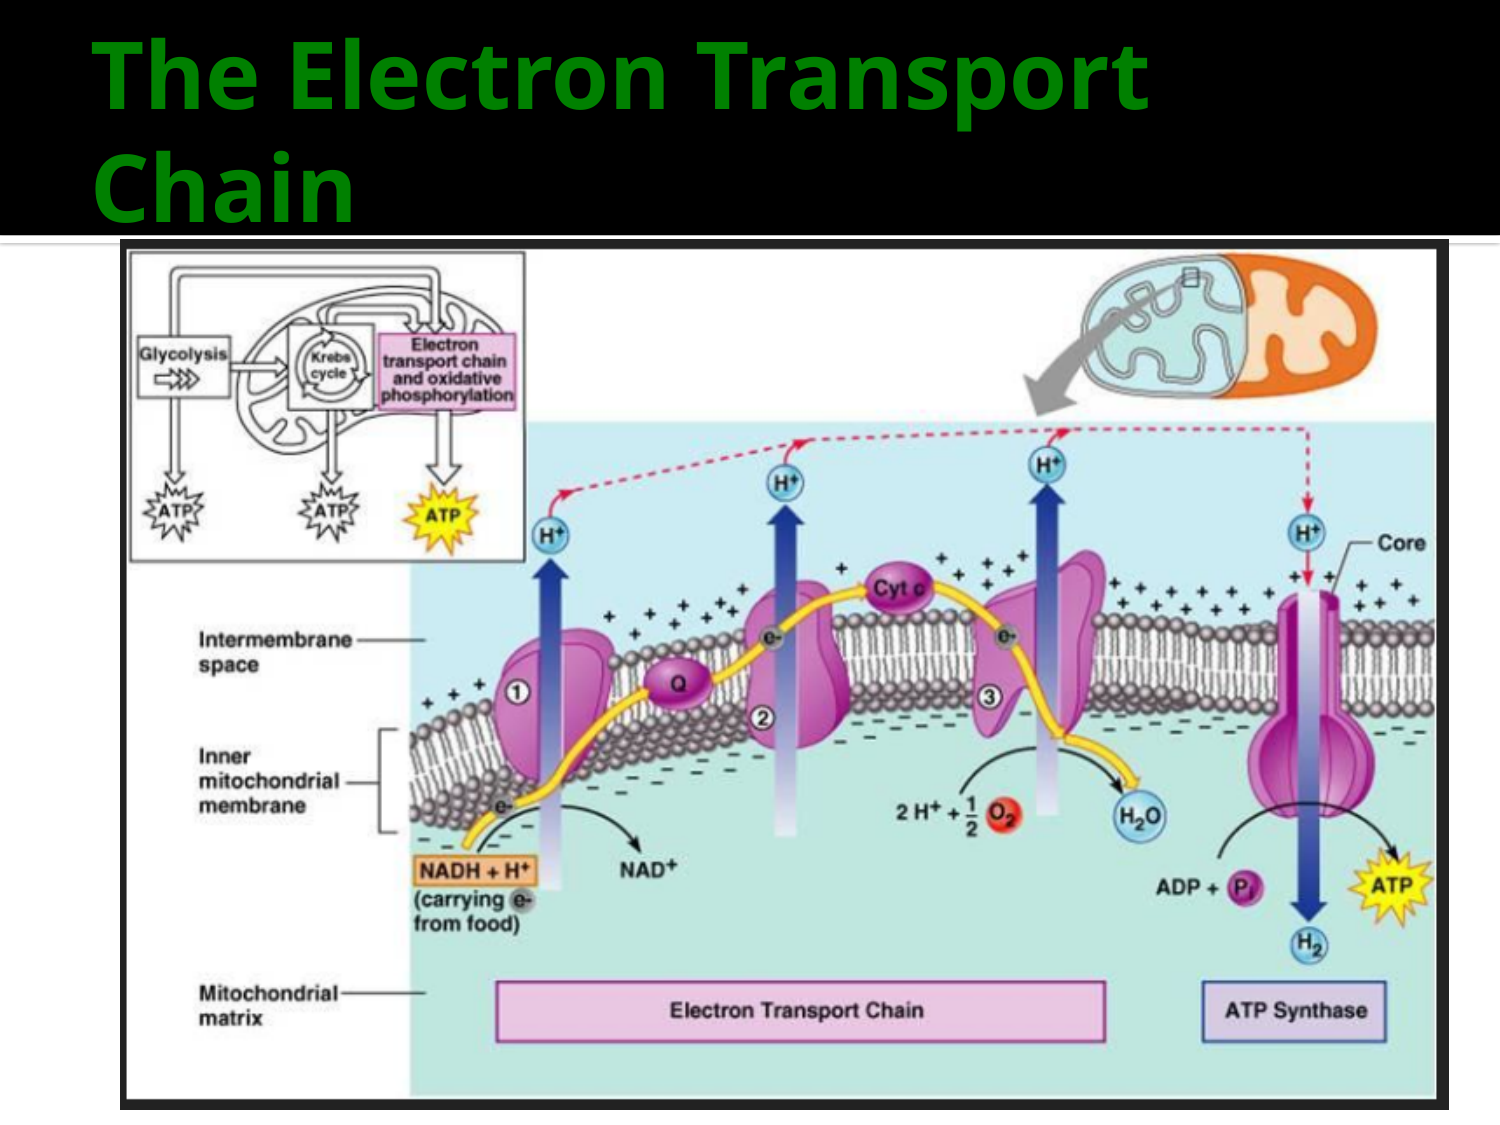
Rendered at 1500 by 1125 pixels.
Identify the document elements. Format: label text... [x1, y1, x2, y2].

title The Electron Transport Chain [75, 25, 1425, 231]
picture [120, 239, 1449, 1110]
